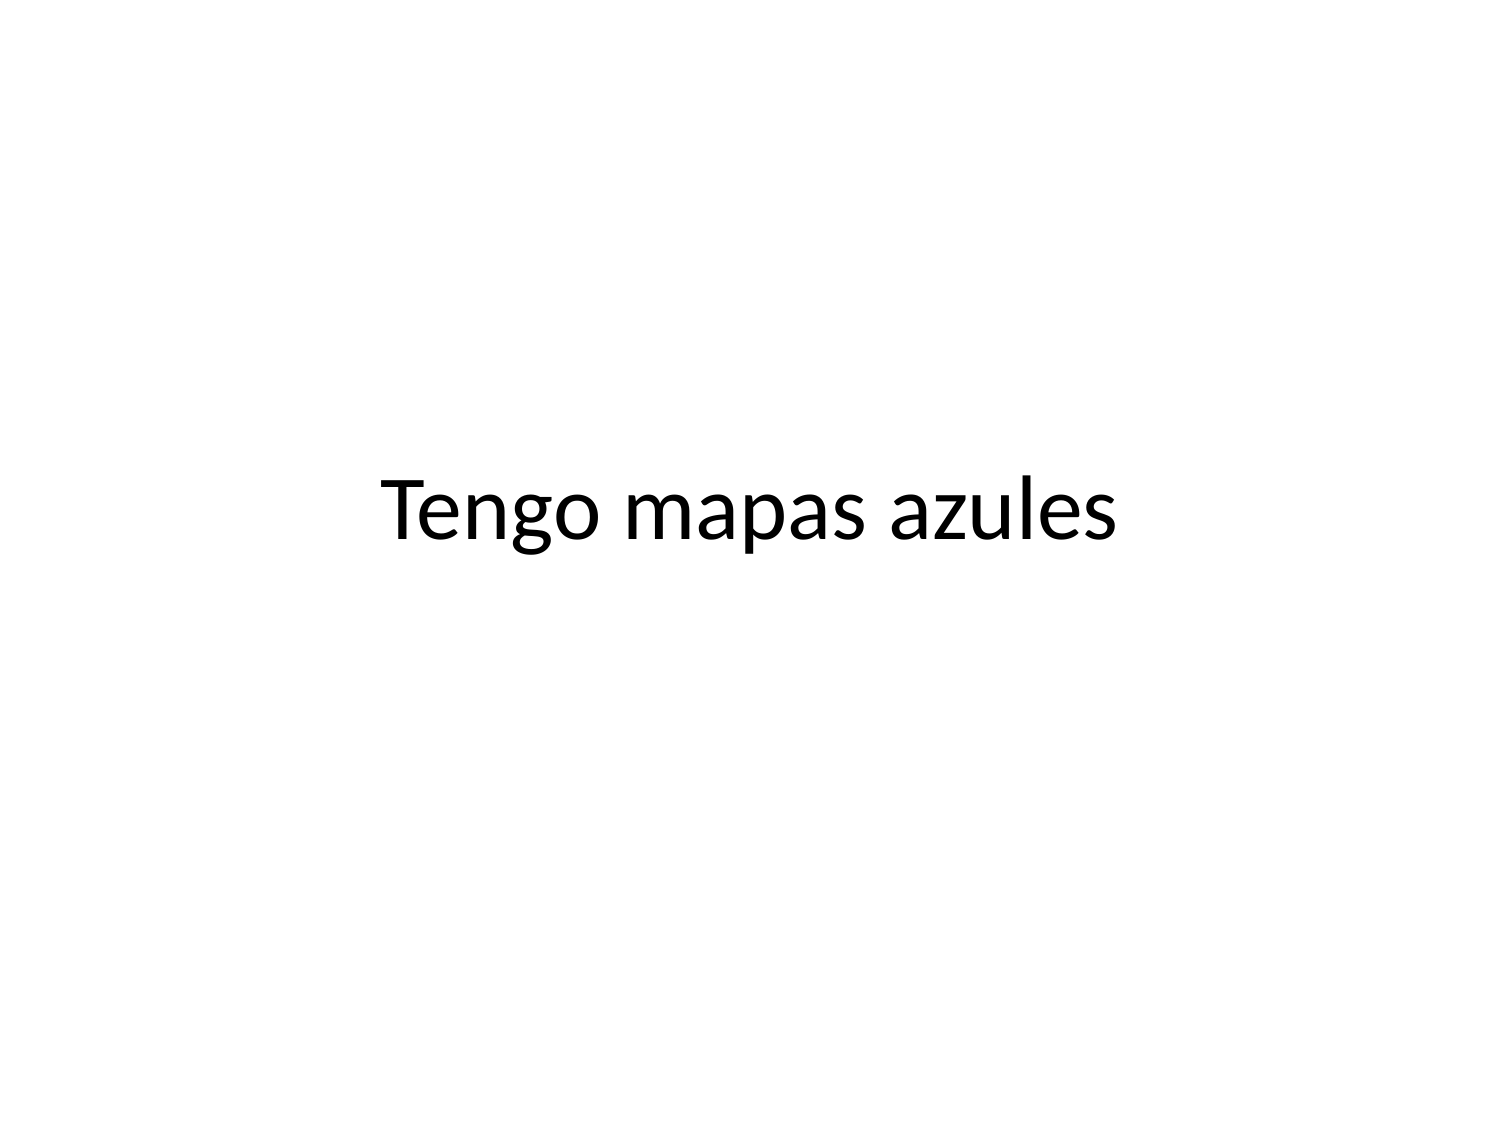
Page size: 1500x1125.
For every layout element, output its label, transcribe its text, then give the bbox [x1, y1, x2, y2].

title Tengo mapas azules [75, 45, 1425, 961]
